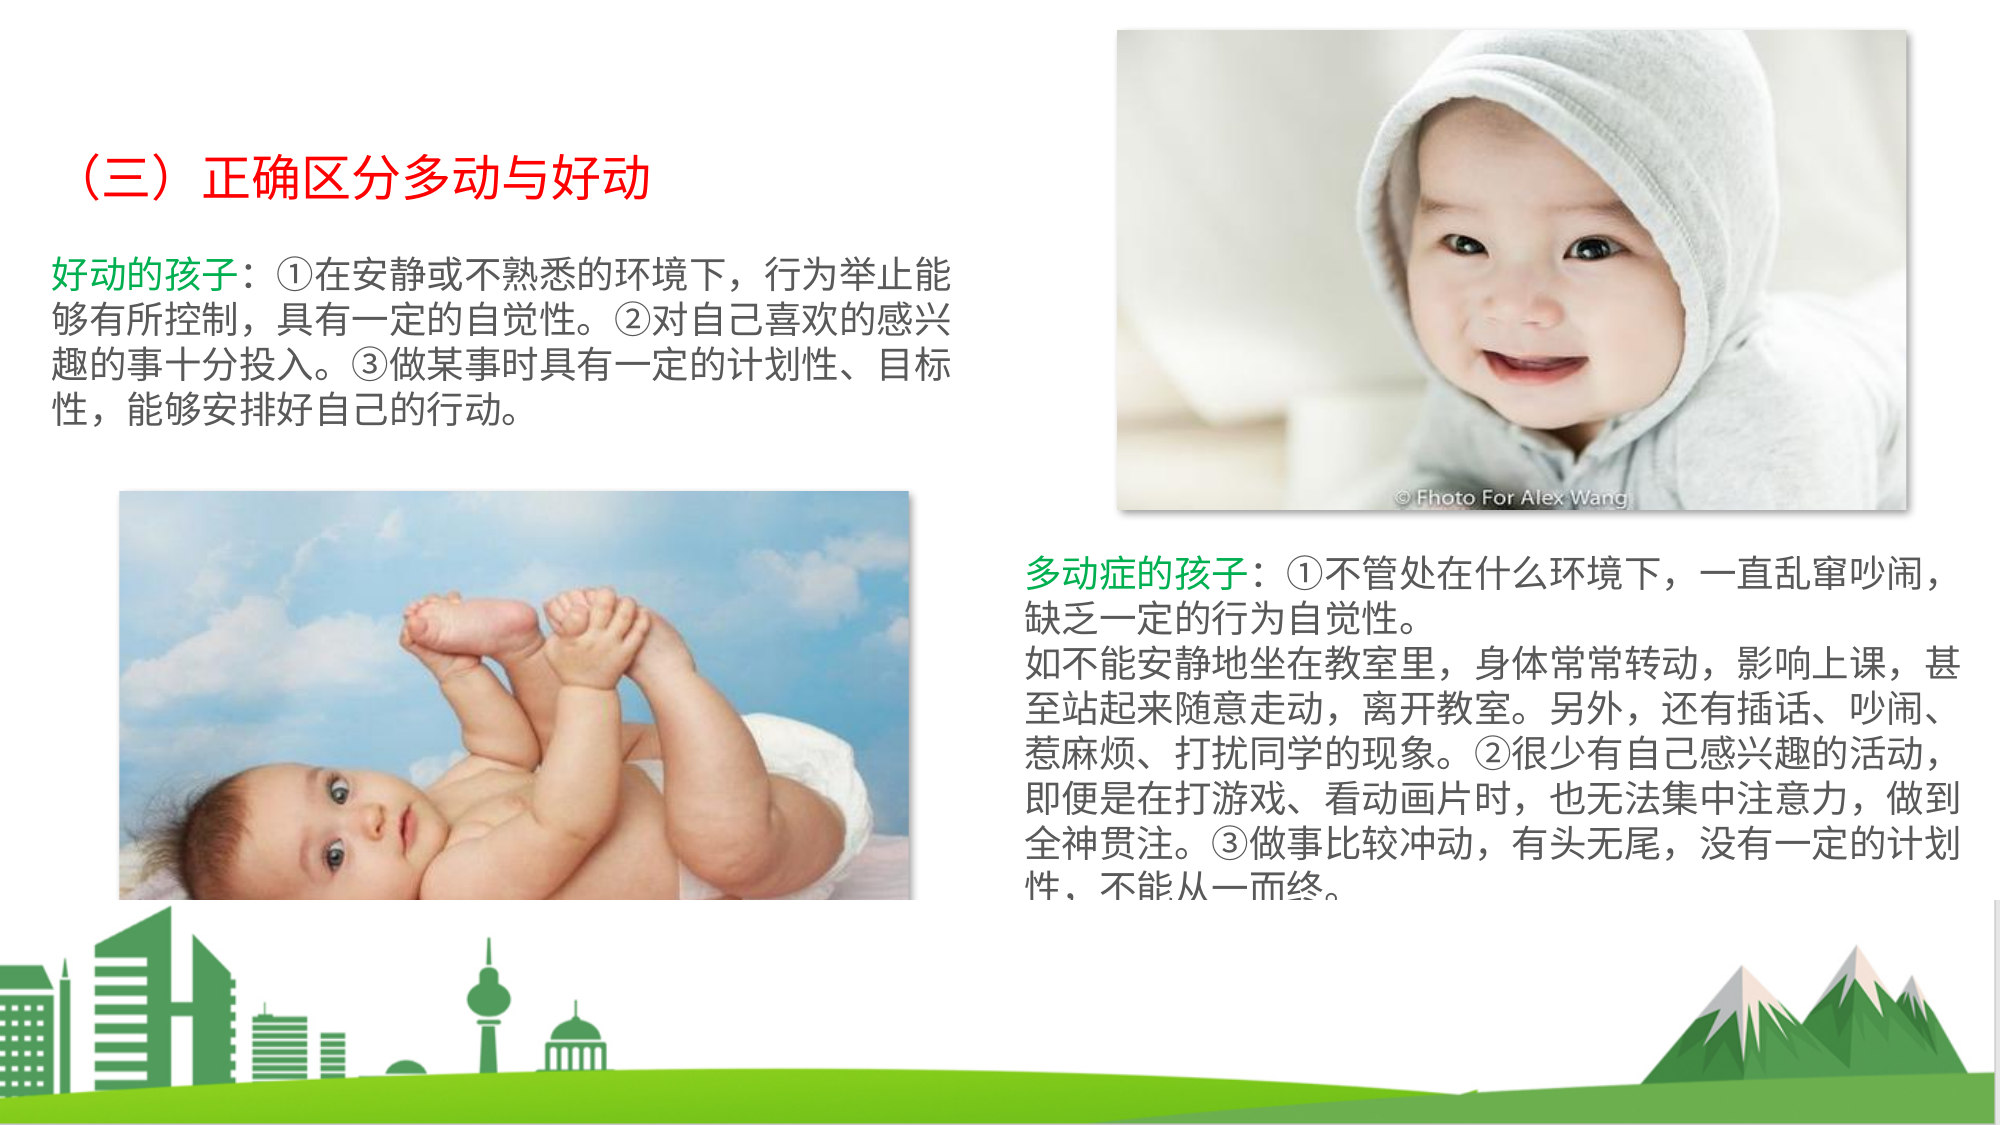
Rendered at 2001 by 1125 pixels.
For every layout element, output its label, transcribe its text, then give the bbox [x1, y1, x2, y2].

text_box （三）正确区分多动与好动 好动的孩子：①在安静或不熟悉的环境下，行为举止能够有所控制，具有一定的自觉性。②对自己喜欢的感兴趣的事十分投入。③做某事时具有一定的计划性、目标 性，能够安排好自己的行动。 [37, 138, 992, 484]
text_box [1115, 28, 1908, 512]
picture [0, 900, 2000, 1125]
text_box 多动症的孩子：①不管处在什么环境下，一直乱窜吵闹，缺乏一定的行为自觉性。 如不能安静地坐在教室里，身体常常转动，影响上课，甚至站起来随意走动，离开教室。另外，还有插话、吵闹、惹麻烦、打扰同学的现象。②很少有自己感兴趣的活动，即便是在打游戏、看动画片时，也无法集中注意力，做到全神贯注。③做事比较冲动，有头无尾，没有一定的计划性，不能从一而终。 [1009, 542, 2000, 898]
text_box [117, 490, 911, 897]
